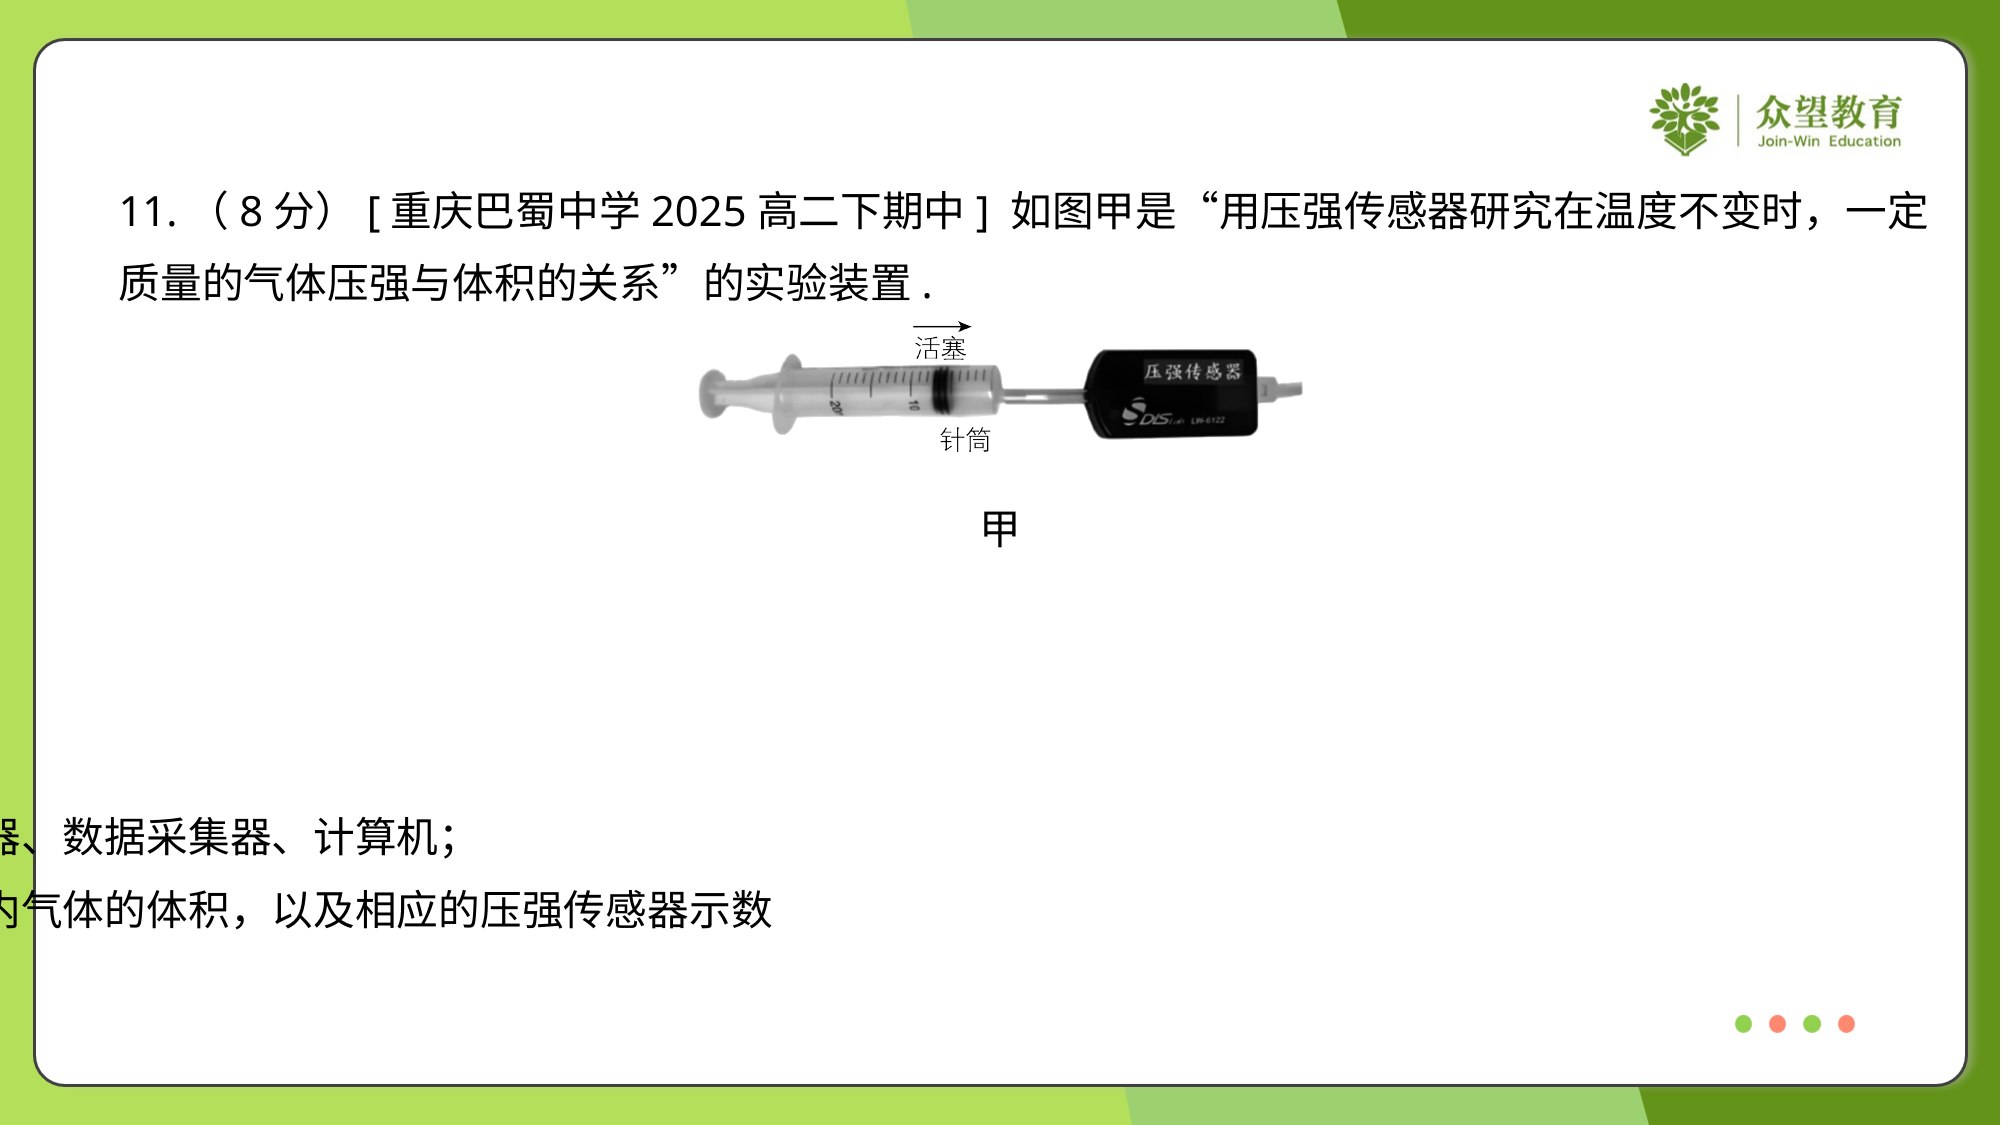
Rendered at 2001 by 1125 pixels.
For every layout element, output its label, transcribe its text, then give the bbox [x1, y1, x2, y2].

picture [5, 845, 12, 851]
text_box 11.（8分）[重庆巴蜀中学2025高二下期中] 如图甲是“用压强传感器研究在温度不变时，一定 质量的气体压强与体积的关系”的实验装置. [118, 159, 1883, 300]
picture [0, 0, 2000, 1125]
